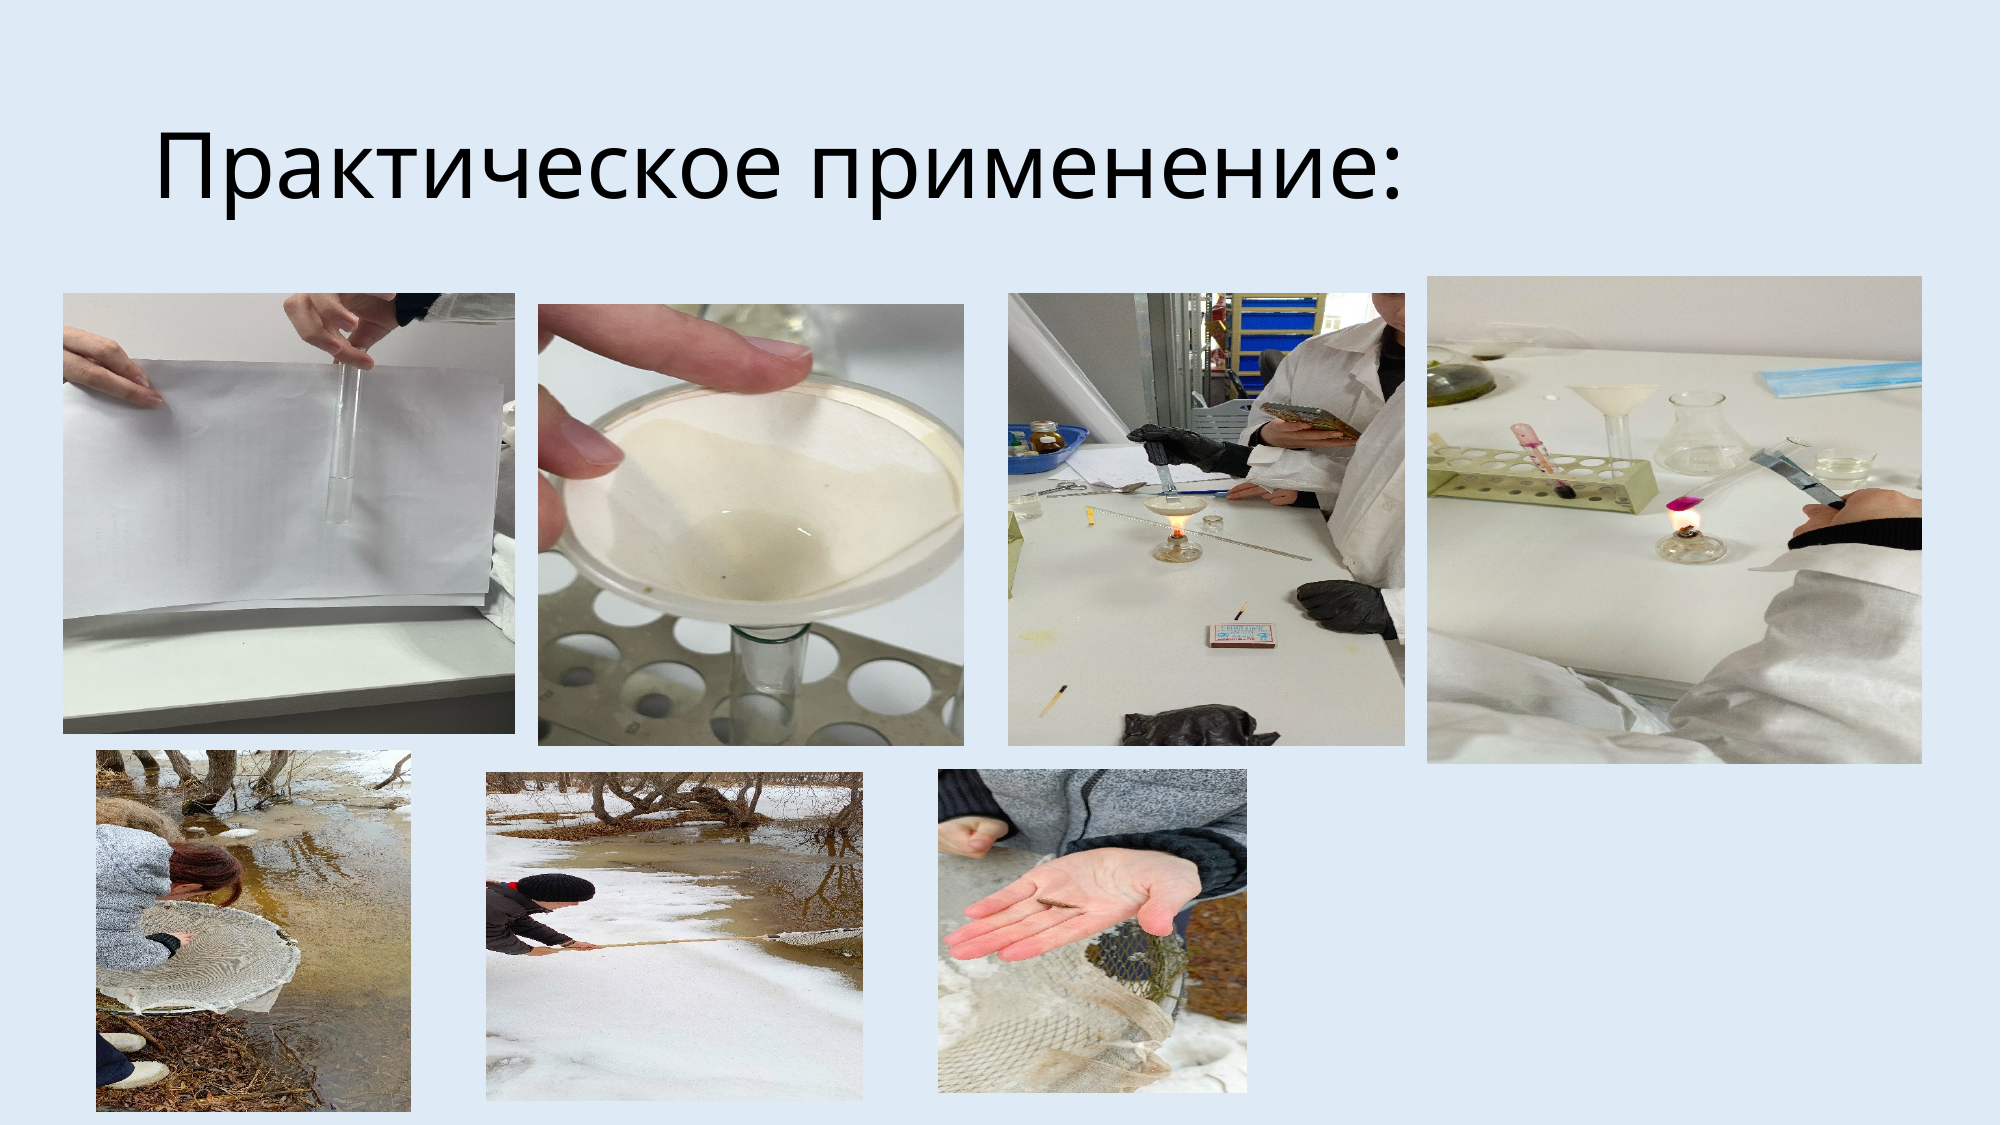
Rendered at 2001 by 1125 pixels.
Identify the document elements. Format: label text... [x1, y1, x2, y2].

picture [96, 750, 411, 1112]
picture [485, 772, 863, 1101]
picture [1008, 293, 1405, 746]
picture [538, 304, 964, 746]
picture [1427, 276, 1922, 764]
title Практическое применение: [137, 59, 1863, 278]
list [63, 293, 515, 734]
picture [938, 769, 1247, 1093]
